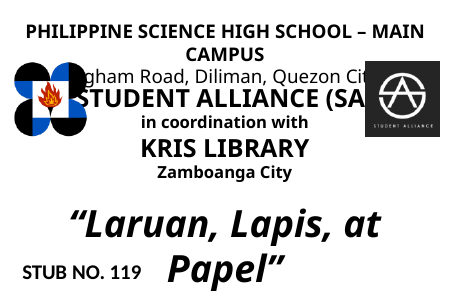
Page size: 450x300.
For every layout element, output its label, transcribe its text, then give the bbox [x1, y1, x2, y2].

text_box STUB NO. 119 [7, 251, 213, 292]
text_box STUDENT ALLIANCE (SA) in coordination with KRIS LIBRARY Zamboanga City [0, 74, 450, 190]
text_box PHILIPPINE SCIENCE HIGH SCHOOL – MAIN CAMPUS Agham Road, Diliman, Quezon City [0, 12, 450, 74]
text_box “Laruan, Lapis, at Papel” [0, 192, 450, 298]
picture [364, 60, 441, 137]
picture [12, 60, 88, 137]
